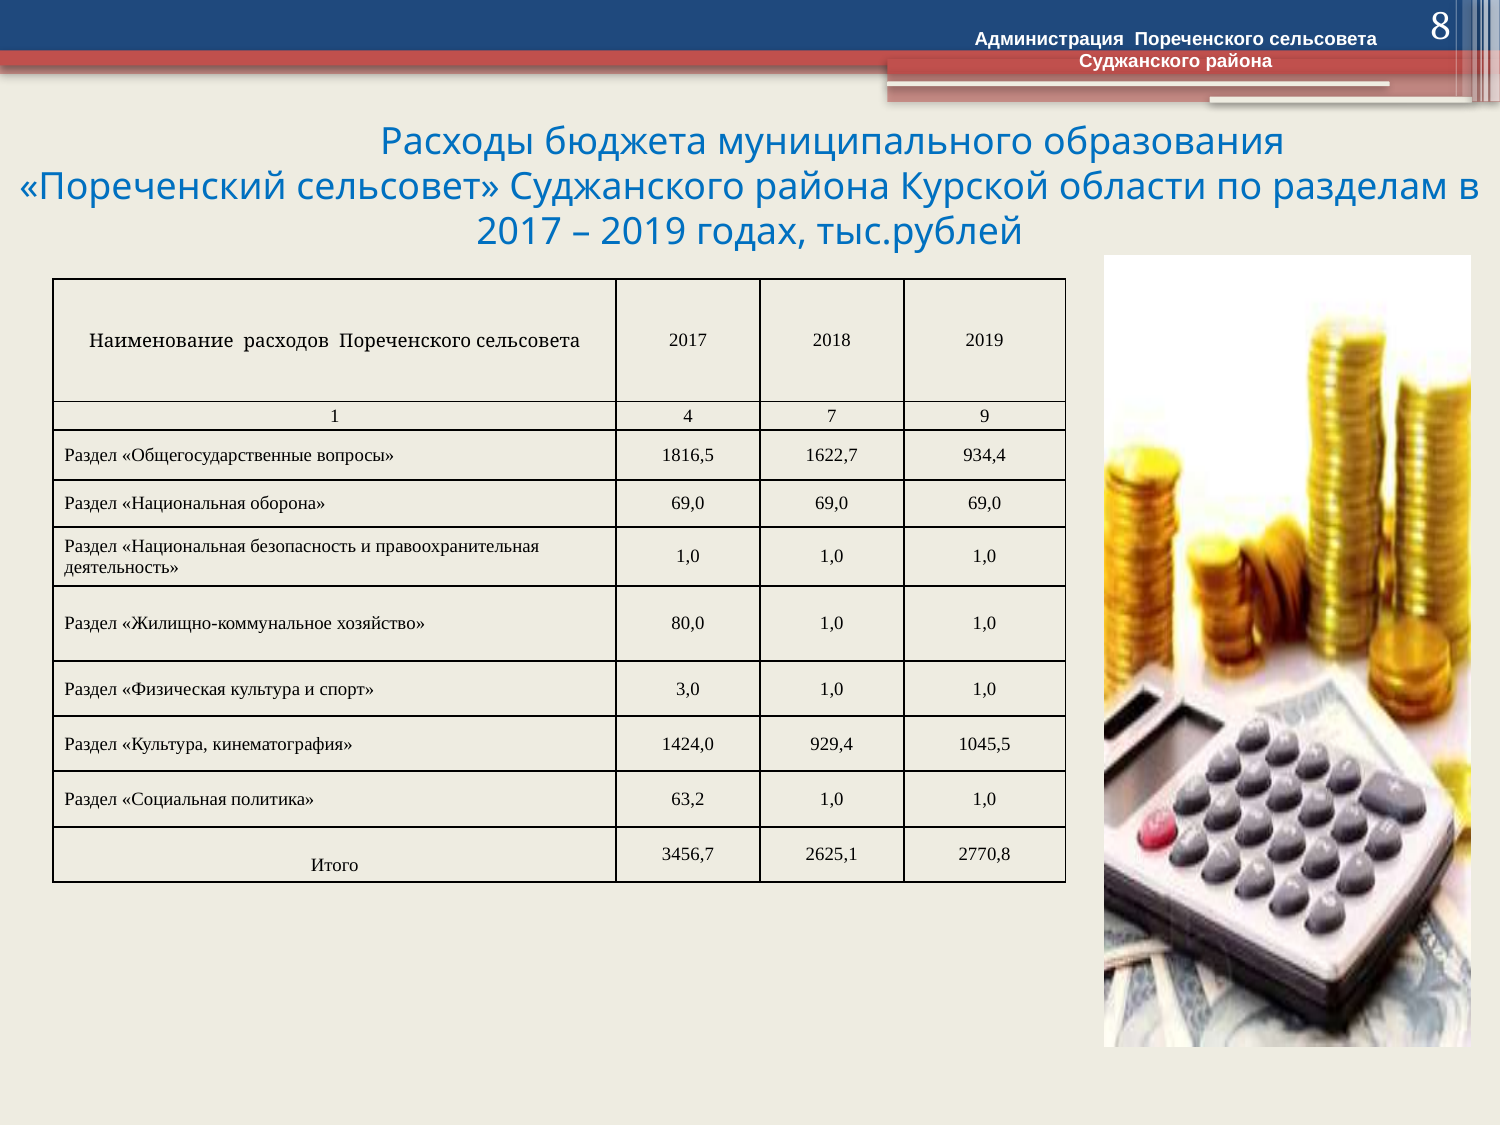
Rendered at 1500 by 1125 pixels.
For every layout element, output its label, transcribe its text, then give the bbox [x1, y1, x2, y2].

table_cell 69,0 [617, 481, 759, 526]
table_cell 9 [905, 402, 1065, 429]
table_cell Раздел «Физическая культура и спорт» [54, 662, 615, 715]
table_cell 1,0 [905, 772, 1065, 826]
table_cell 1,0 [617, 528, 759, 585]
table_cell 1 [54, 402, 615, 429]
table_cell Раздел «Социальная политика» [54, 772, 615, 826]
table_cell 2770,8 [905, 828, 1065, 881]
table_cell 1424,0 [617, 717, 759, 770]
table_cell 63,2 [617, 772, 759, 826]
table_cell 1045,5 [905, 717, 1065, 770]
table_cell 1,0 [761, 662, 903, 715]
table_cell 1,0 [761, 528, 903, 585]
table_cell 934,4 [905, 431, 1065, 479]
table_cell 80,0 [617, 587, 759, 660]
table_cell Раздел «Национальная безопасность и правоохранительная деятельность» [54, 528, 615, 585]
table_cell 1,0 [905, 587, 1065, 660]
table_cell Раздел «Культура, кинематография» [54, 717, 615, 770]
table_cell Раздел «Жилищно-коммунальное хозяйство» [54, 587, 615, 660]
table_cell 1,0 [905, 662, 1065, 715]
slide_number 8 [1340, 0, 1466, 61]
table_cell 1,0 [761, 587, 903, 660]
text_box Администрация Пореченского сельсовета Суджанского района [942, 19, 1409, 79]
table_cell 7 [761, 402, 903, 429]
table_cell Раздел «Национальная оборона» [54, 481, 615, 526]
table_cell 69,0 [905, 481, 1065, 526]
table_cell Итого [54, 828, 615, 881]
table_cell 929,4 [761, 717, 903, 770]
table_header 2017 [617, 280, 759, 401]
table_cell 2625,1 [761, 828, 903, 881]
table_cell Раздел «Общегосударственные вопросы» [54, 431, 615, 479]
table_cell 3456,7 [617, 828, 759, 881]
table_cell 1816,5 [617, 431, 759, 479]
table_cell 3,0 [617, 662, 759, 715]
table_cell 1,0 [761, 772, 903, 826]
table_cell 1622,7 [761, 431, 903, 479]
picture [1104, 255, 1471, 1047]
table_cell 69,0 [761, 481, 903, 526]
table_cell 4 [617, 402, 759, 429]
table_header 2019 [905, 280, 1065, 401]
title Расходы бюджета муниципального образования «Пореченский сельсовет» Суджанского района Курской области по разделам в 2017 – 2019 годах, тыс.рублей [0, 125, 1500, 244]
table_header Наименование расходов Пореченского сельсовета [54, 280, 615, 401]
table_header 2018 [761, 280, 903, 401]
table_cell 1,0 [905, 528, 1065, 585]
